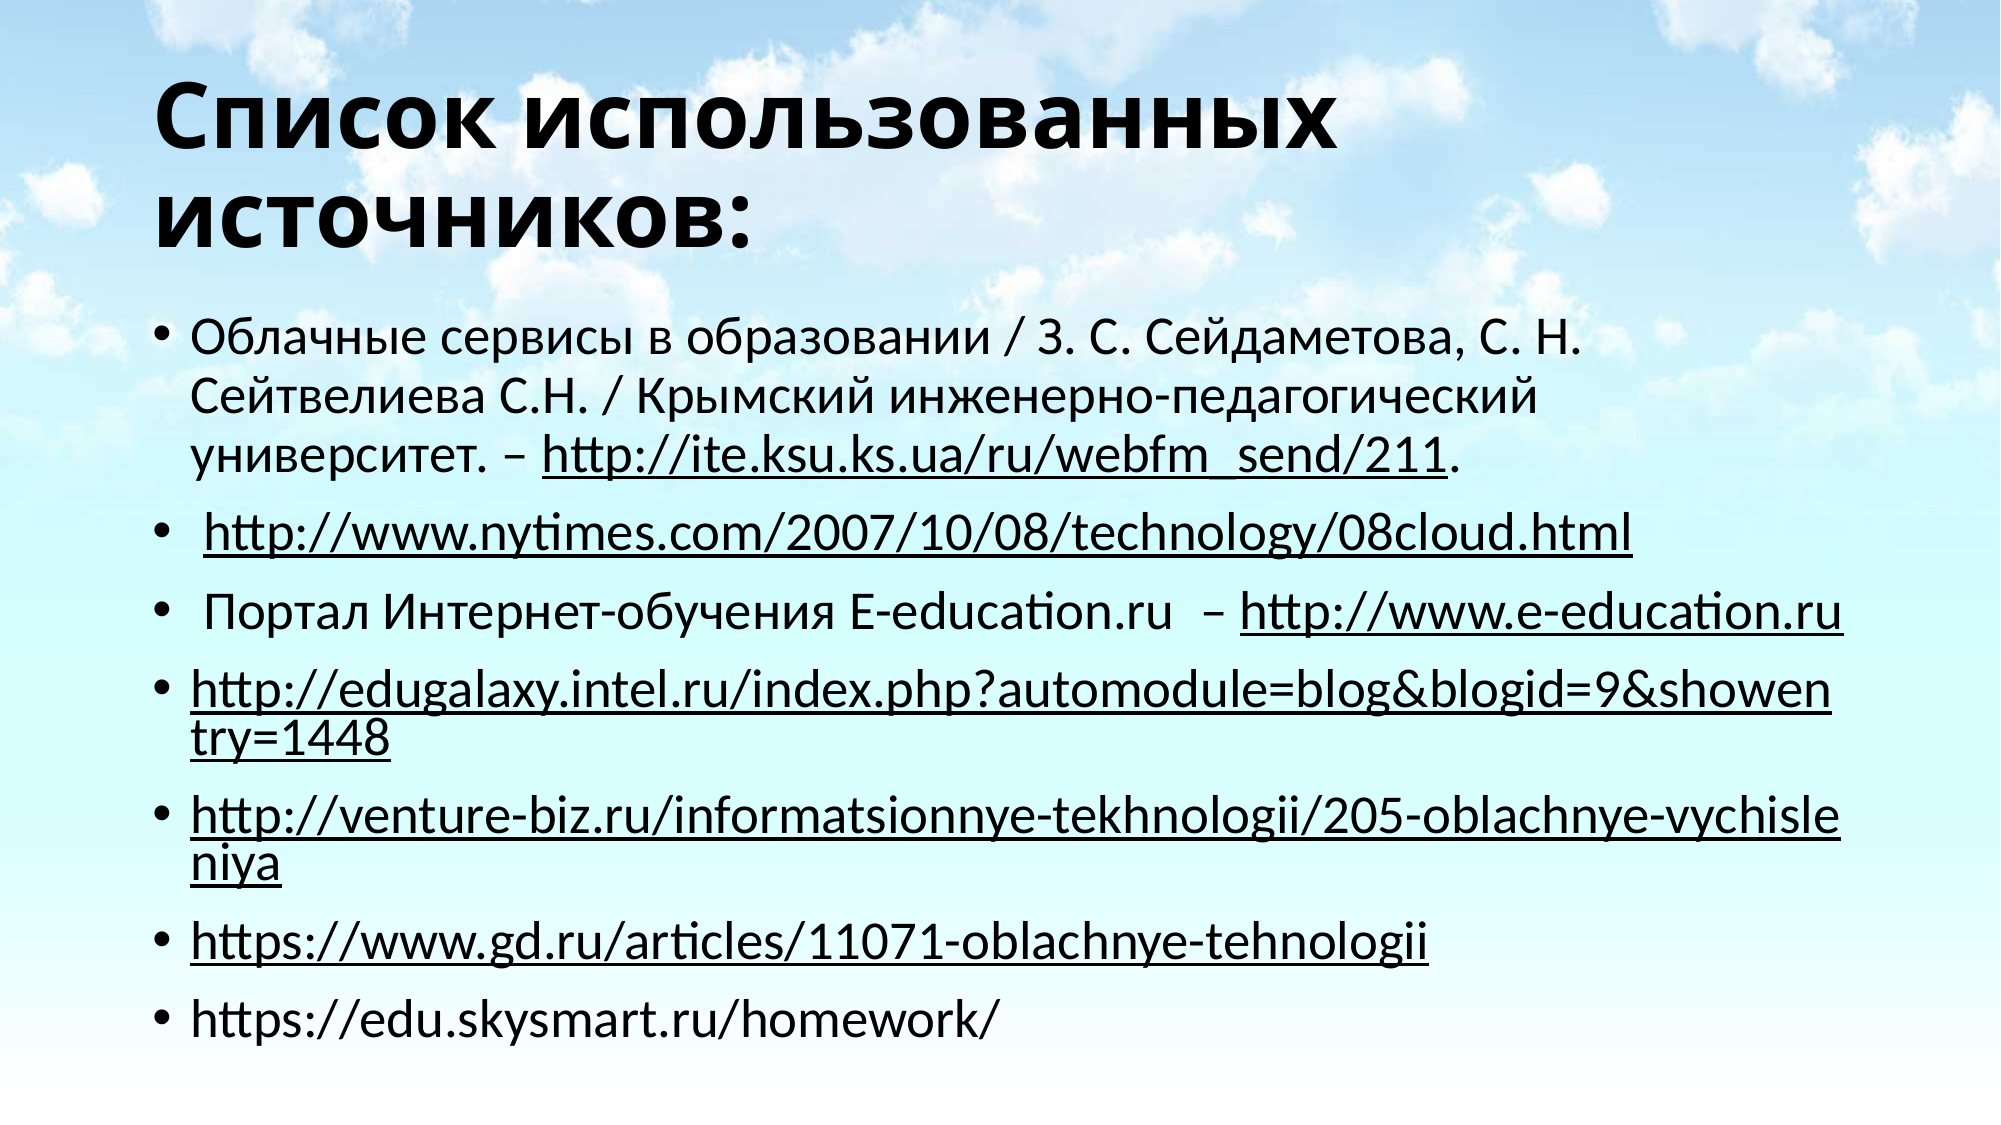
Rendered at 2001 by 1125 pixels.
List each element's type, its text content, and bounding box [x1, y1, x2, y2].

title Список использованных источников: [137, 59, 1863, 278]
picture [0, 0, 2001, 1125]
list Облачные сервисы в образовании / З. С. Сейдаметова, С. Н. Сейтвелиева С.Н. / Крымский инженерно-педагогический университет. – http://ite.ksu.ks.ua/ru/webfm_send/211. http://www.nytimes.com/2007/10/08/technology/08cloud.html Портал Интернет-обучения E-education.ru – http://www.e-education.ru http://edugalaxy.intel.ru/index.php?automodule=blog&blogid=9&showentry=1448 http://venture-biz.ru/informatsionnye-tekhnologii/205-oblachnye-vychisleniya https://www.gd.ru/articles/11071-oblachnye-tehnologii https://edu.skysmart.ru/homework/ [137, 299, 1863, 1014]
